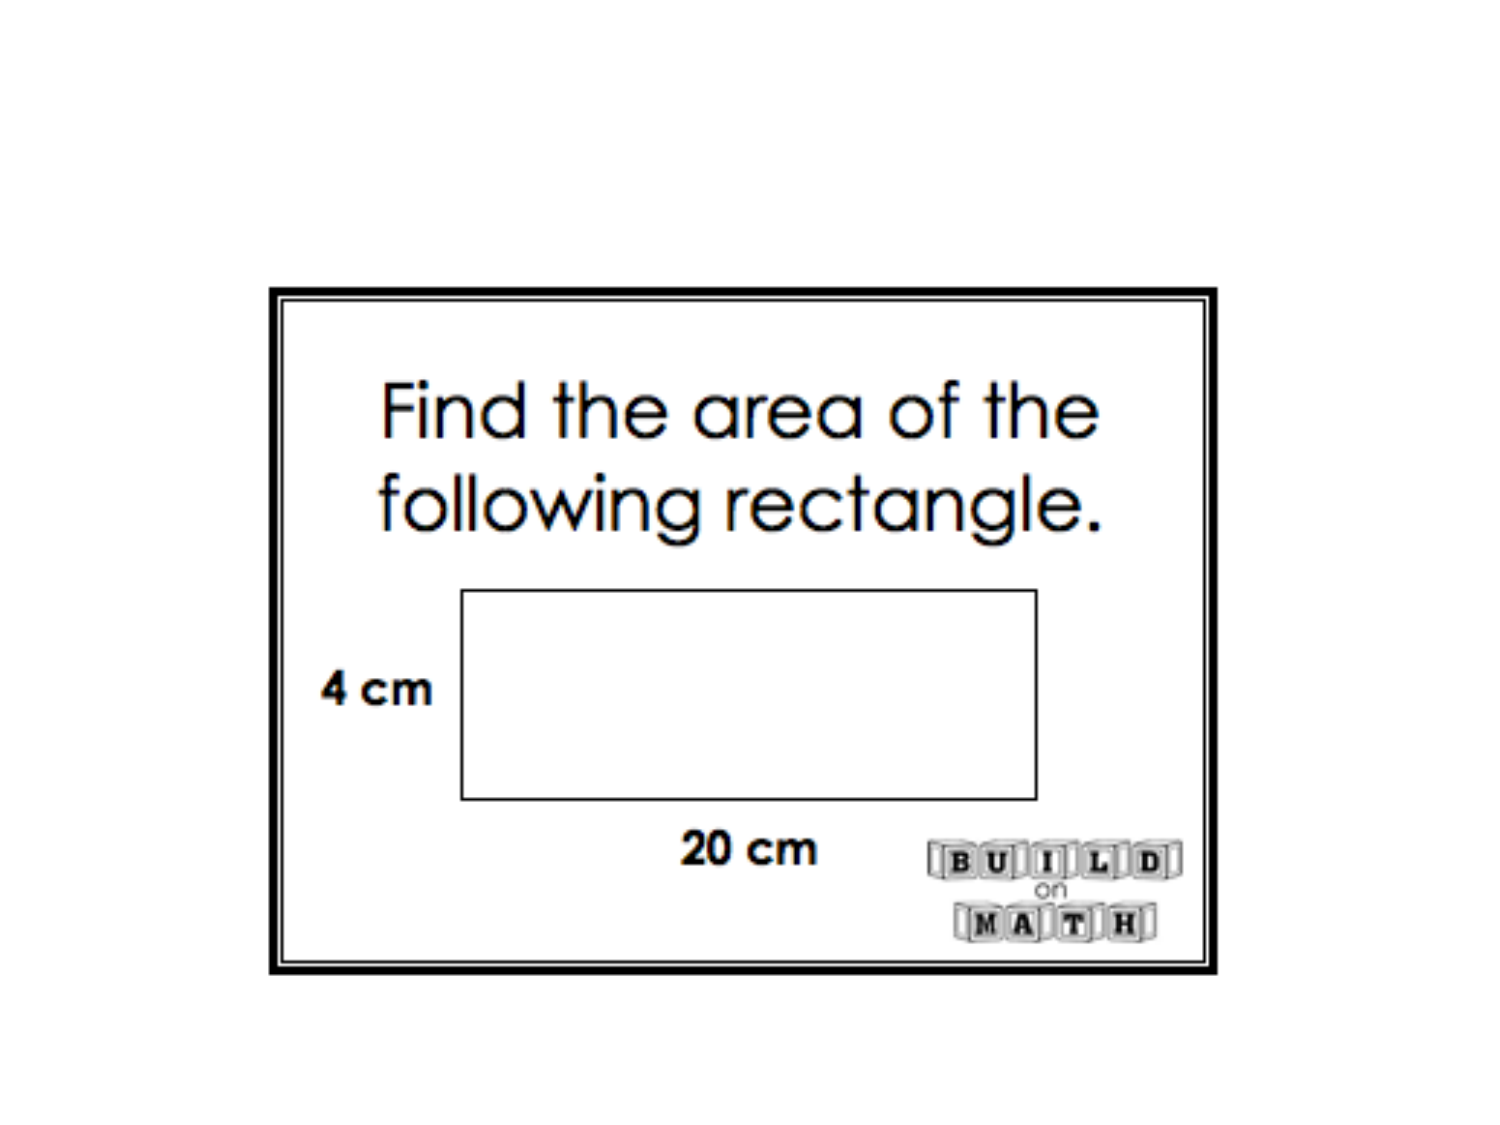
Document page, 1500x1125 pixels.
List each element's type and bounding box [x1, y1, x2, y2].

list [74, 262, 1426, 1006]
